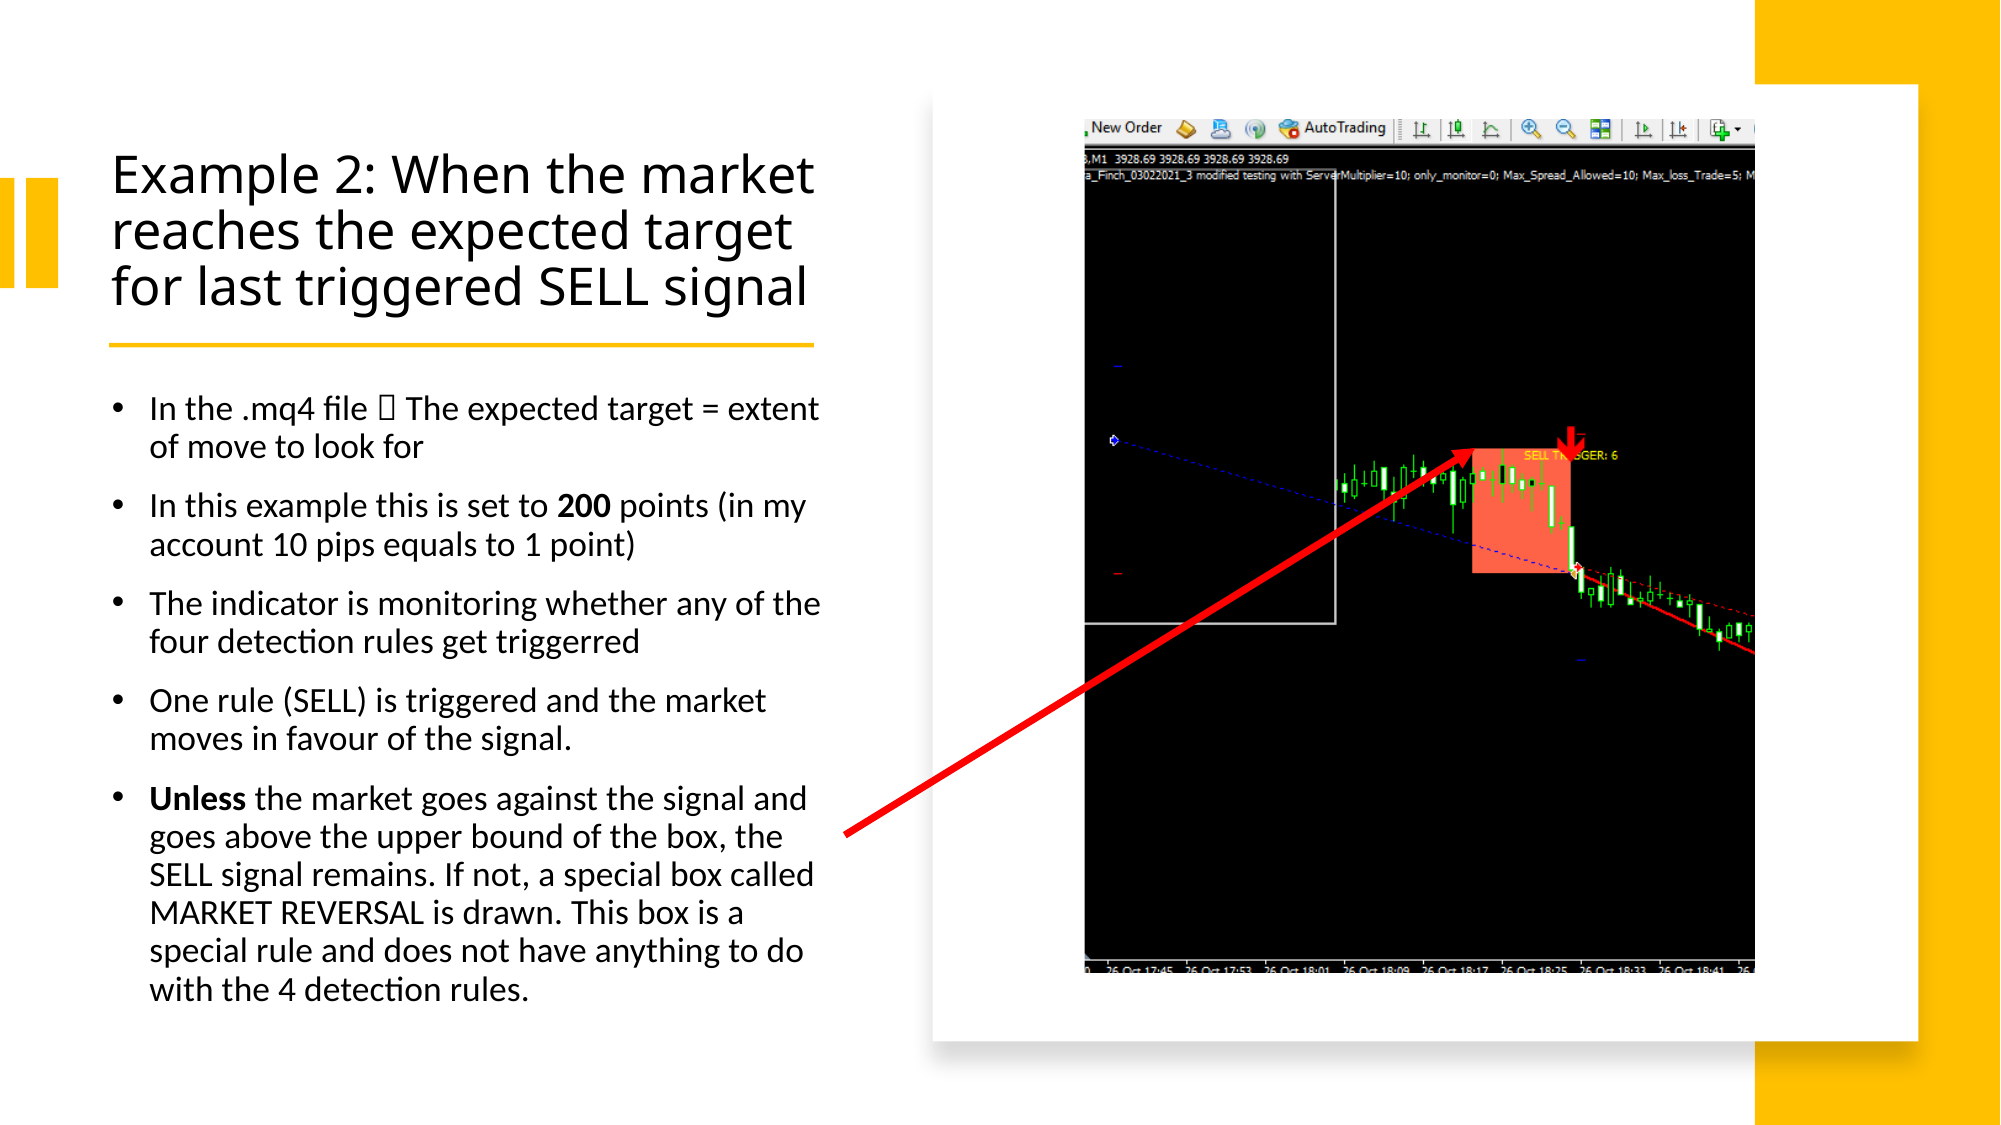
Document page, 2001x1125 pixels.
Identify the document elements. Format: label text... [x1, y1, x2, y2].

text_box [932, 83, 1919, 1042]
text_box [1754, 0, 2000, 1125]
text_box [844, 448, 1476, 836]
picture [1084, 110, 1755, 973]
title Example 2: When the market reaches the expected target for last triggered SELL signal [96, 140, 845, 326]
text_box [0, 177, 59, 289]
text_box [108, 342, 815, 348]
list In the .mq4 file  The expected target = extent of move to look for In this example this is set to 200 points (in my account 10 pips equals to 1 point) The indicator is monitoring whether any of the four detection rules get triggerred One rule (SELL) is triggered and the market moves in favour of the signal. Unless the market goes against the signal and goes above the upper bound of the box, the SELL signal remains. If not, a special box called MARKET REVERSAL is drawn. This box is a special rule and does not have anything to do with the 4 detection rules. [96, 382, 845, 1036]
text_box [0, 0, 1754, 1125]
